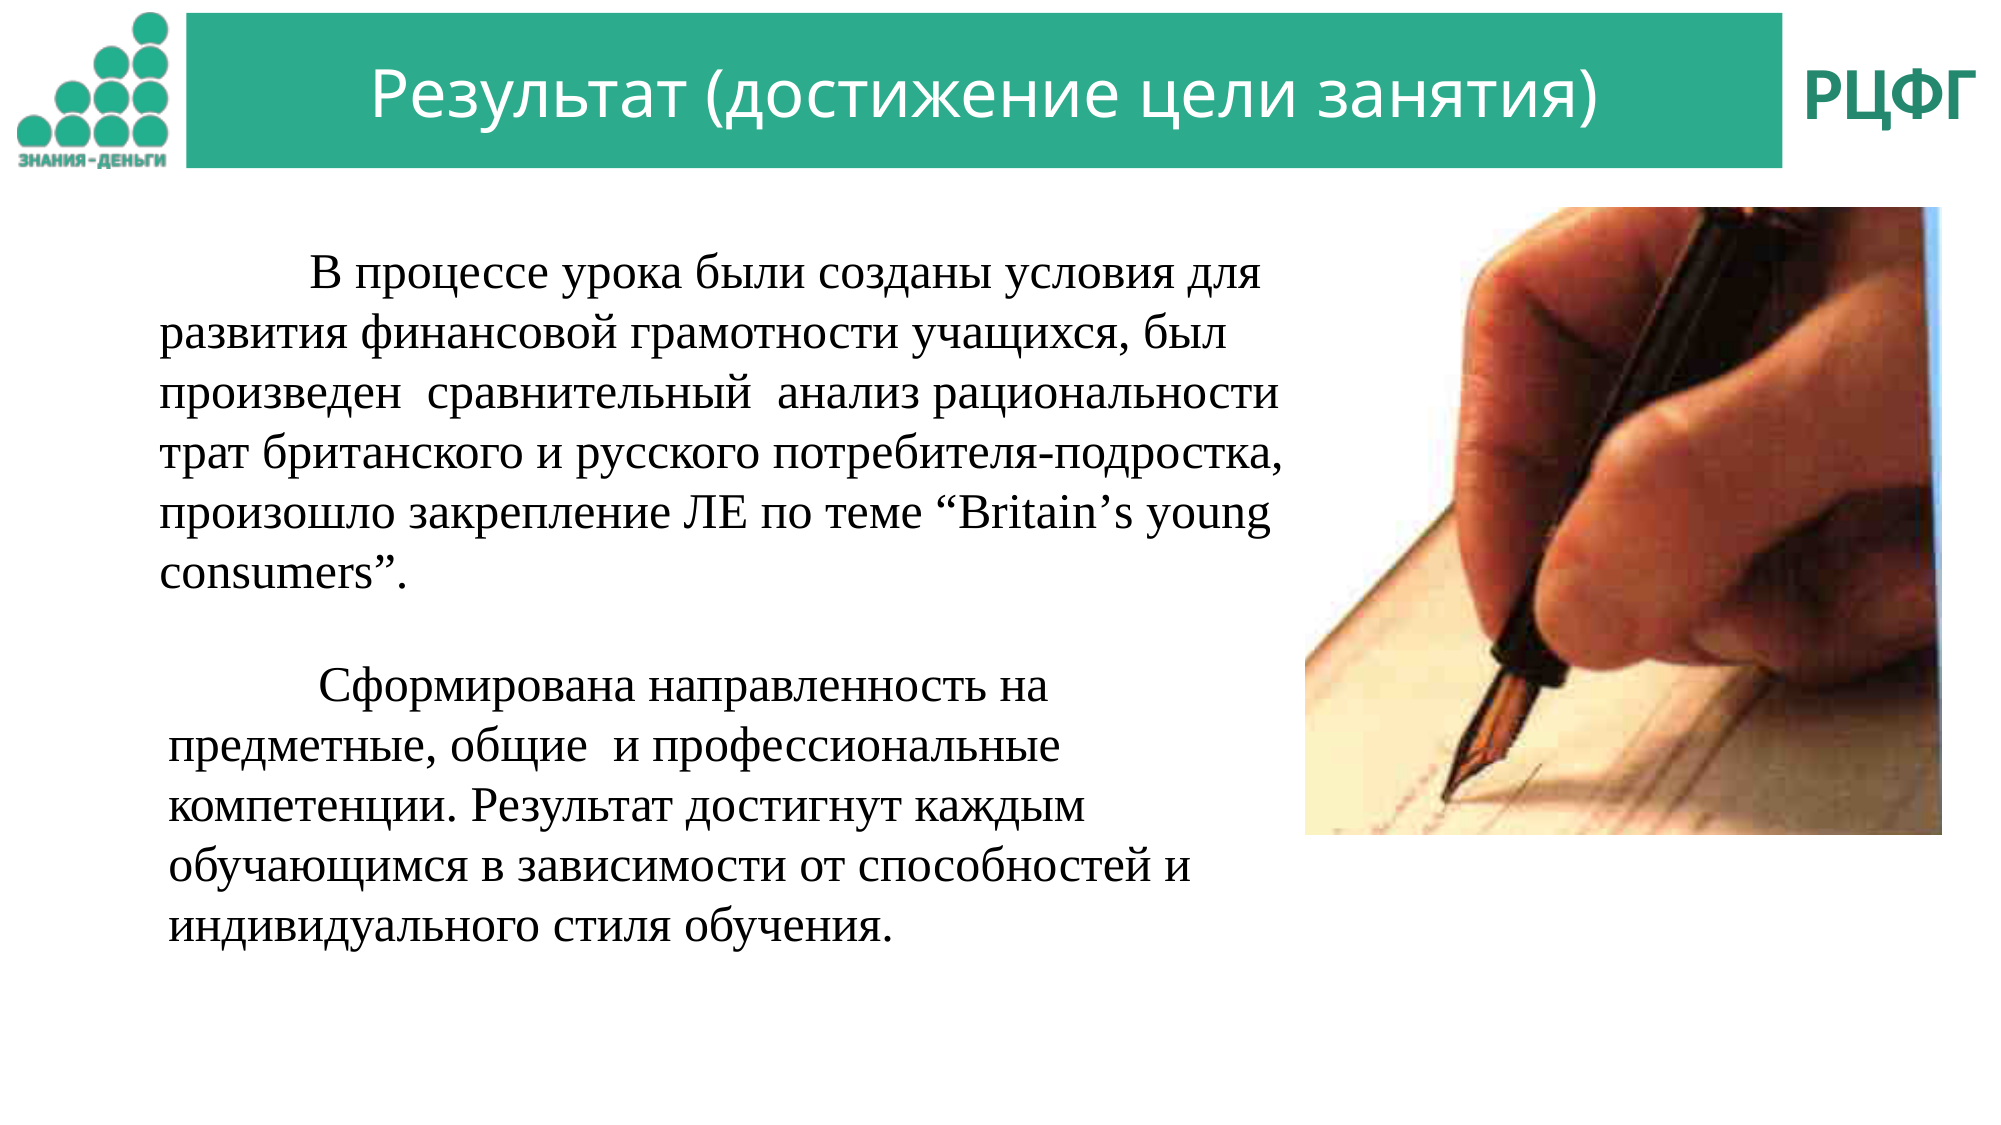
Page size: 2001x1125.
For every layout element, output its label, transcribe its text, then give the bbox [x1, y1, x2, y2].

picture [1305, 207, 1942, 835]
text_box Результат (достижение цели занятия) [186, 12, 1783, 169]
picture [17, 12, 170, 169]
text_box РЦФГ [1788, 37, 1993, 143]
text_box Сформирована направленность на предметные, общие и профессиональные компетенции. Результат достигнут каждым обучающимся в зависимости от способностей и индивидуального стиля обучения. [153, 644, 1342, 959]
text_box В процессе урока были созданы условия для развития финансовой грамотности учащихся, был произведен сравнительный анализ рациональности трат британского и русского потребителя-подростка, произошло закрепление ЛЕ по теме “Britain’s young consumers”. [144, 231, 1305, 606]
